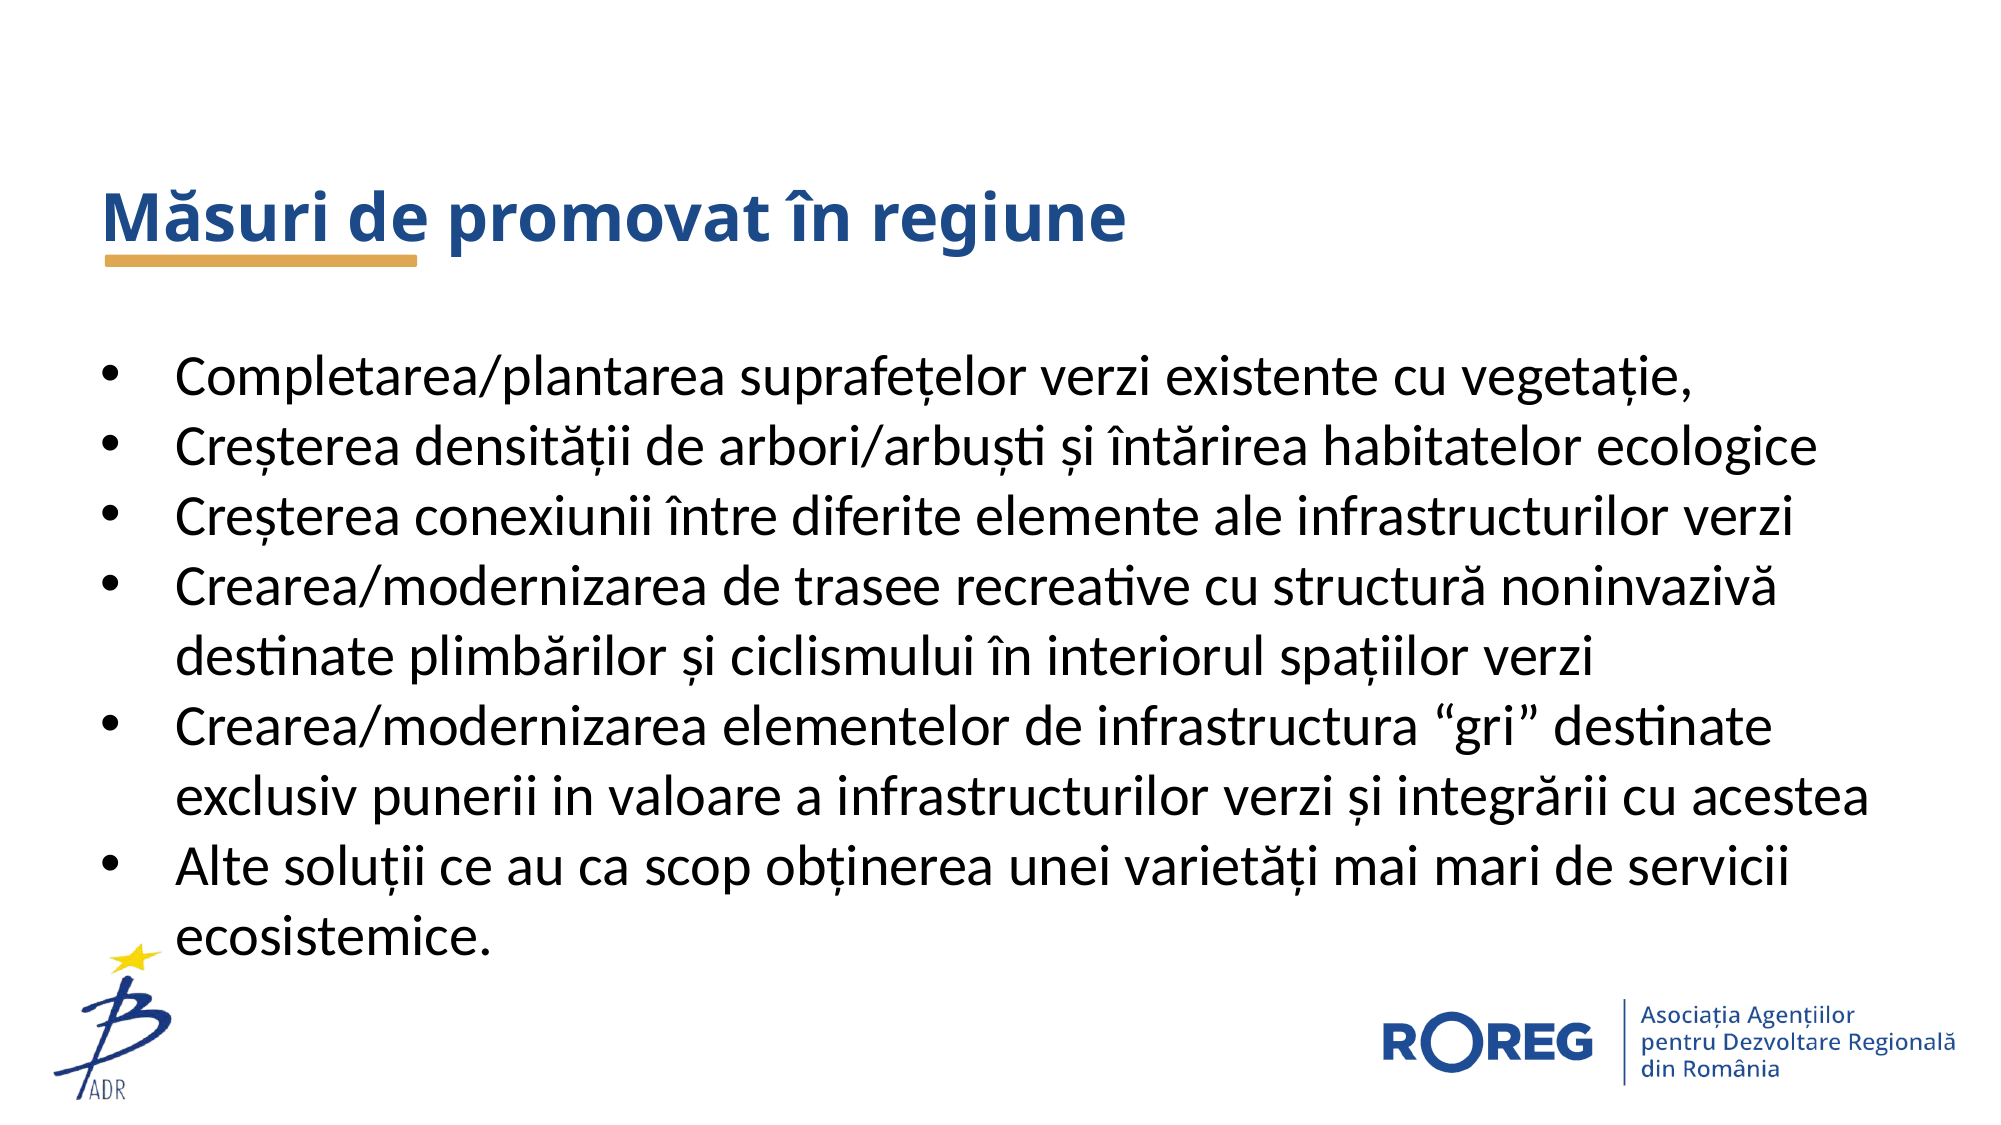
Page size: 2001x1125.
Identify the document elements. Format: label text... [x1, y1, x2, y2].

text_box Măsuri de promovat în regiune [85, 167, 1267, 263]
picture [39, 942, 206, 1108]
text_box Completarea/plantarea suprafeţelor verzi existente cu vegetaţie, Creșterea densității de arbori/arbuști și întărirea habitatelor ecologice Creșterea conexiunii între diferite elemente ale infrastructurilor verzi Crearea/modernizarea de trasee recreative cu structură noninvazivă destinate plimbărilor și ciclismului în interiorul spațiilor verzi Crearea/modernizarea elementelor de infrastructura “gri” destinate exclusiv punerii in valoare a infrastructurilor verzi și integrării cu acestea Alte soluții ce au ca scop obținerea unei varietăți mai mari de servicii ecosistemice. [85, 329, 1908, 975]
text_box [104, 254, 418, 267]
picture [1247, 980, 2000, 1108]
